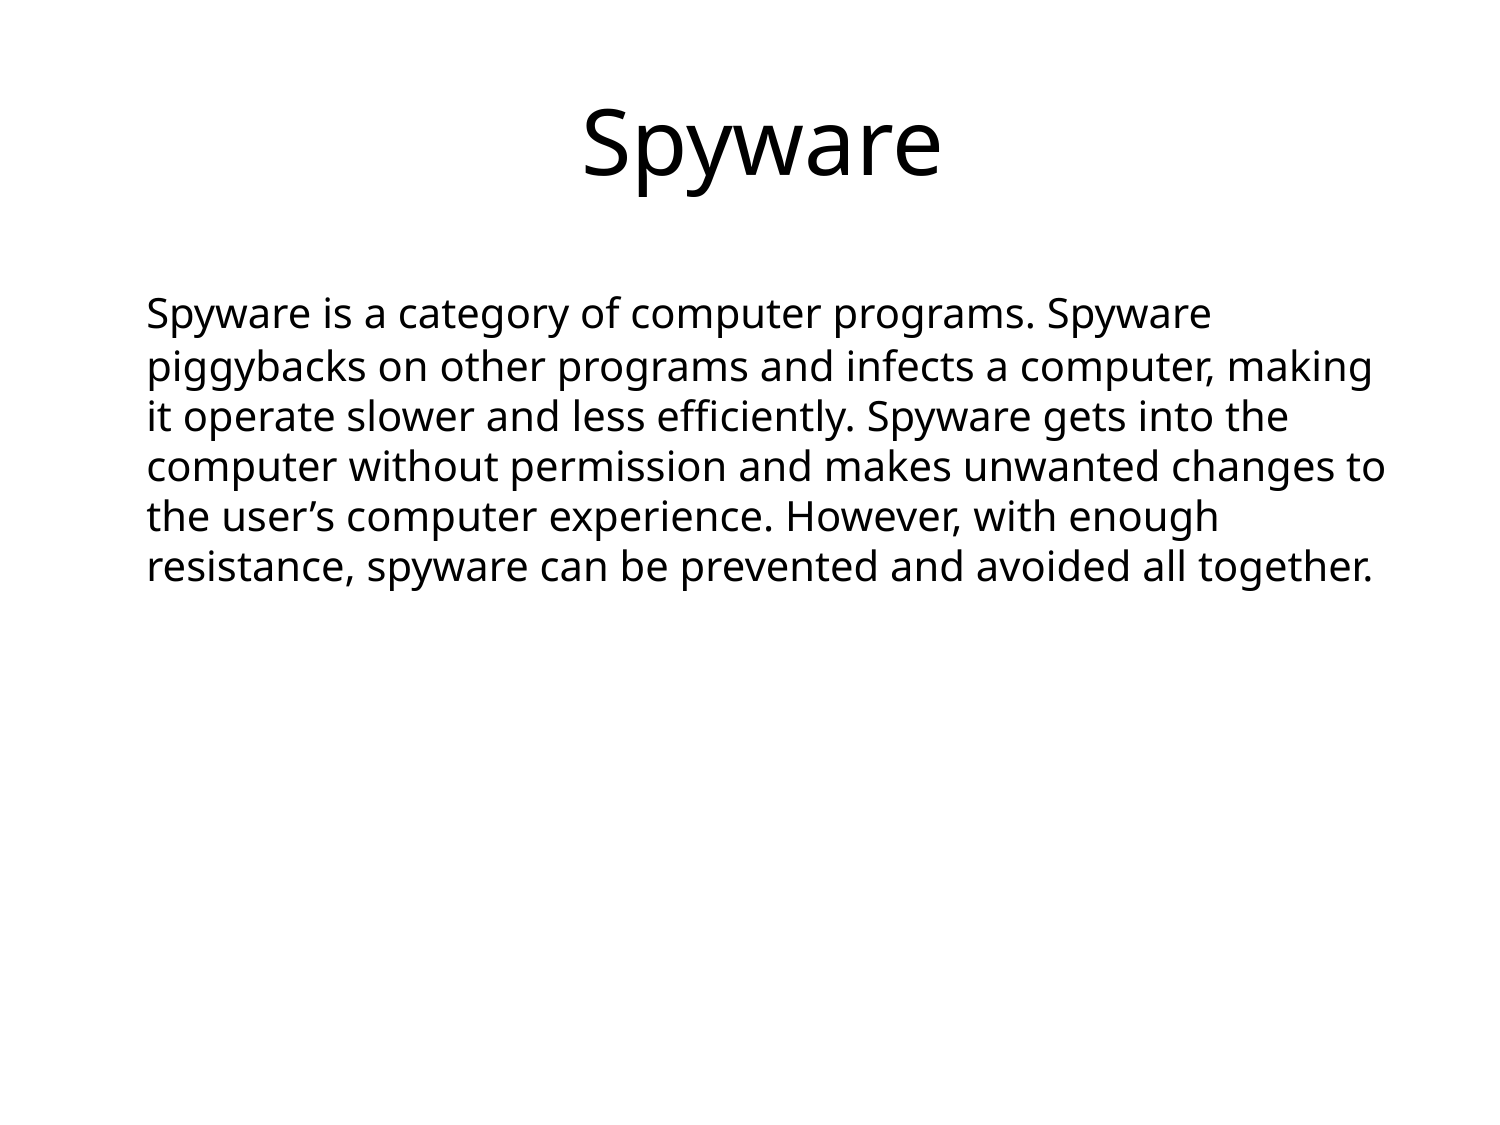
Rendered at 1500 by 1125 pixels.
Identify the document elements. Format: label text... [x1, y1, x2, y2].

list Spyware is a category of computer programs. Spyware piggybacks on other programs and infects a computer, making it operate slower and less efficiently. Spyware gets into the computer without permission and makes unwanted changes to the user’s computer experience. However, with enough resistance, spyware can be prevented and avoided all together. [75, 262, 1425, 1005]
title Spyware [75, 45, 1425, 233]
